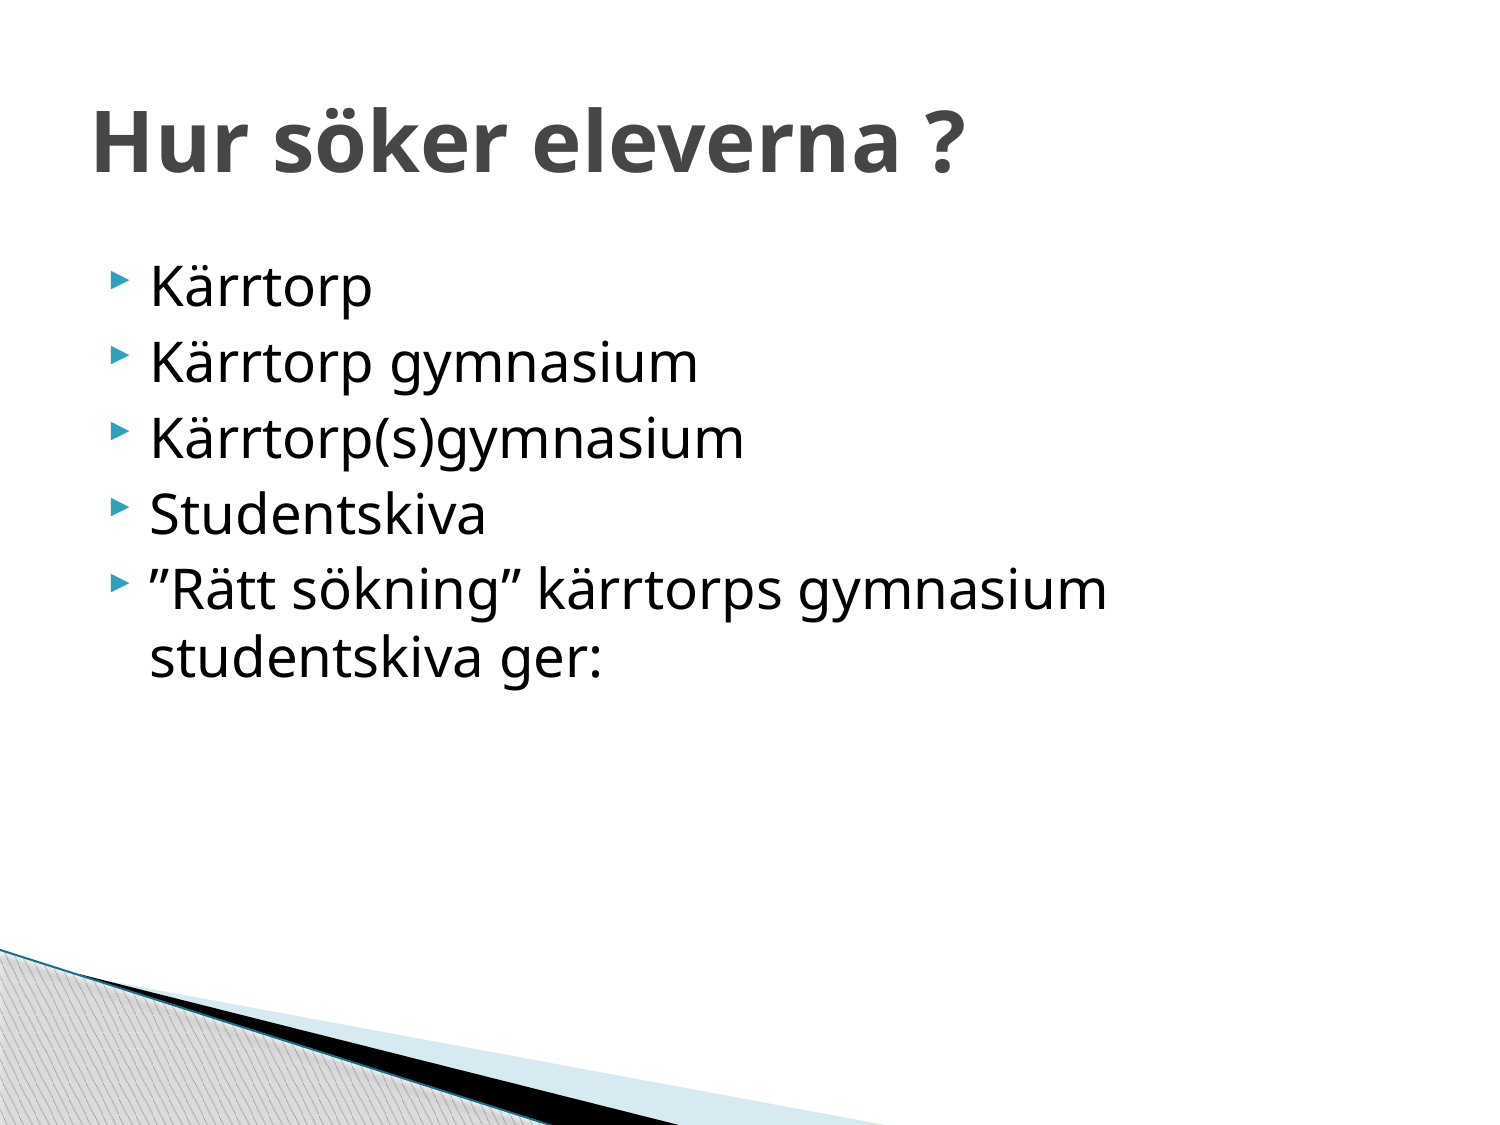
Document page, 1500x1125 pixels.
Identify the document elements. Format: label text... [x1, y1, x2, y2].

list Kärrtorp Kärrtorp gymnasium Kärrtorp(s)gymnasium Studentskiva ”Rätt sökning” kärrtorps gymnasium studentskiva ger: [75, 243, 1425, 986]
title Hur söker eleverna ? [75, 45, 1425, 233]
